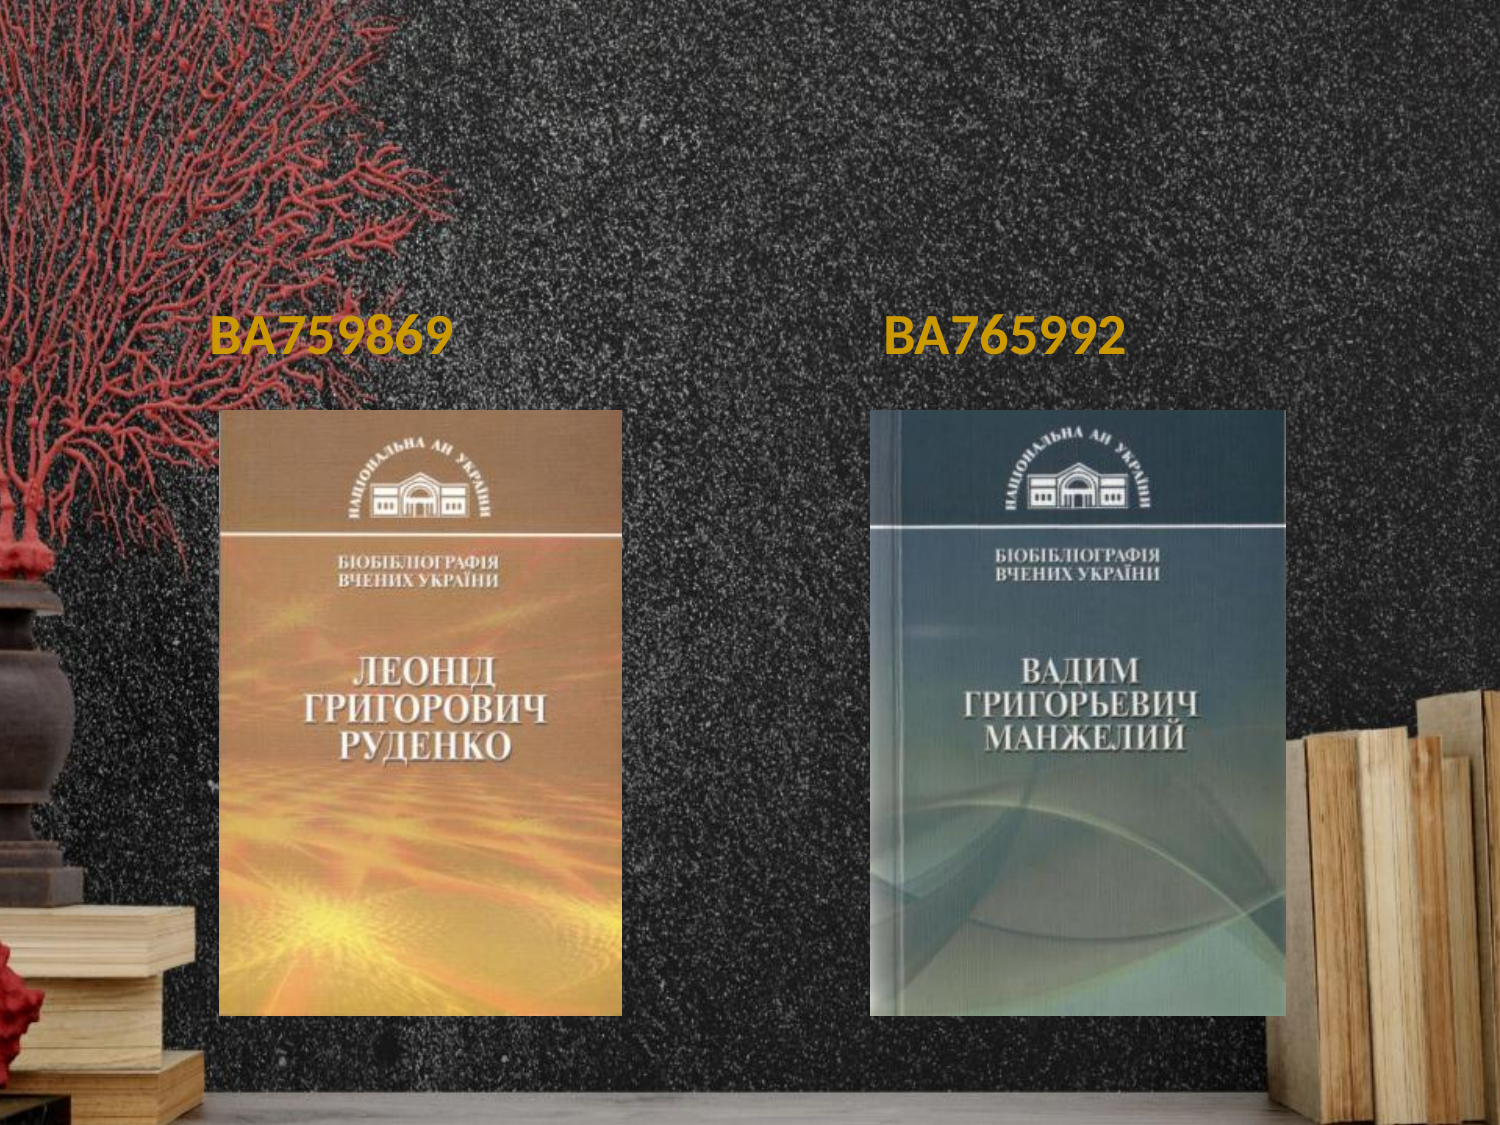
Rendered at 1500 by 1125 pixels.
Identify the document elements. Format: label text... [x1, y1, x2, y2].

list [219, 410, 622, 1016]
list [870, 410, 1287, 1016]
list ВА759869 [194, 251, 738, 375]
list ВА765992 [868, 251, 1425, 375]
picture [0, 0, 1500, 1125]
